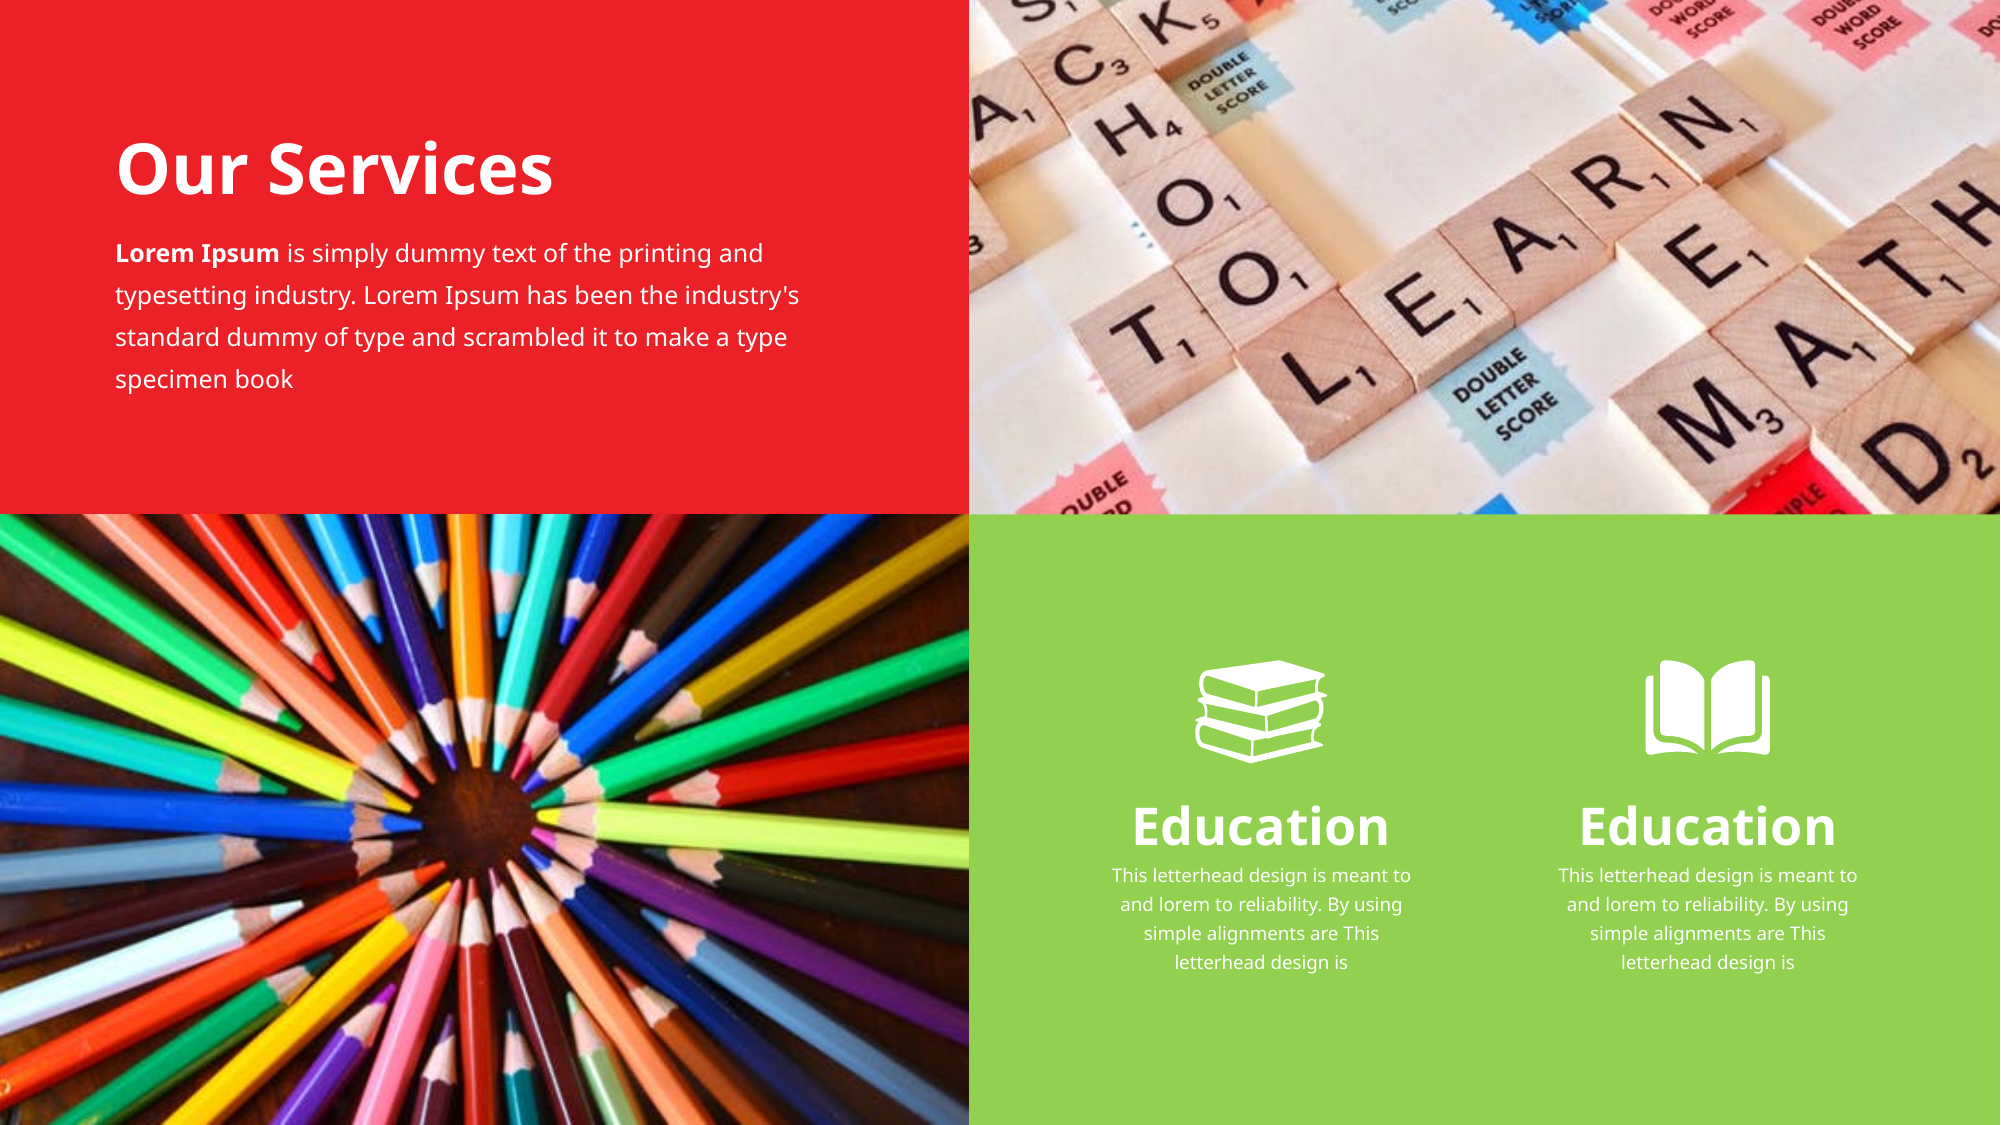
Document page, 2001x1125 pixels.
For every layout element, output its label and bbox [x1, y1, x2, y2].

picture [0, 0, 2000, 1125]
text_box [1085, 660, 1884, 979]
text_box [970, 515, 2000, 1125]
text_box [100, 116, 869, 398]
text_box [0, 0, 969, 514]
